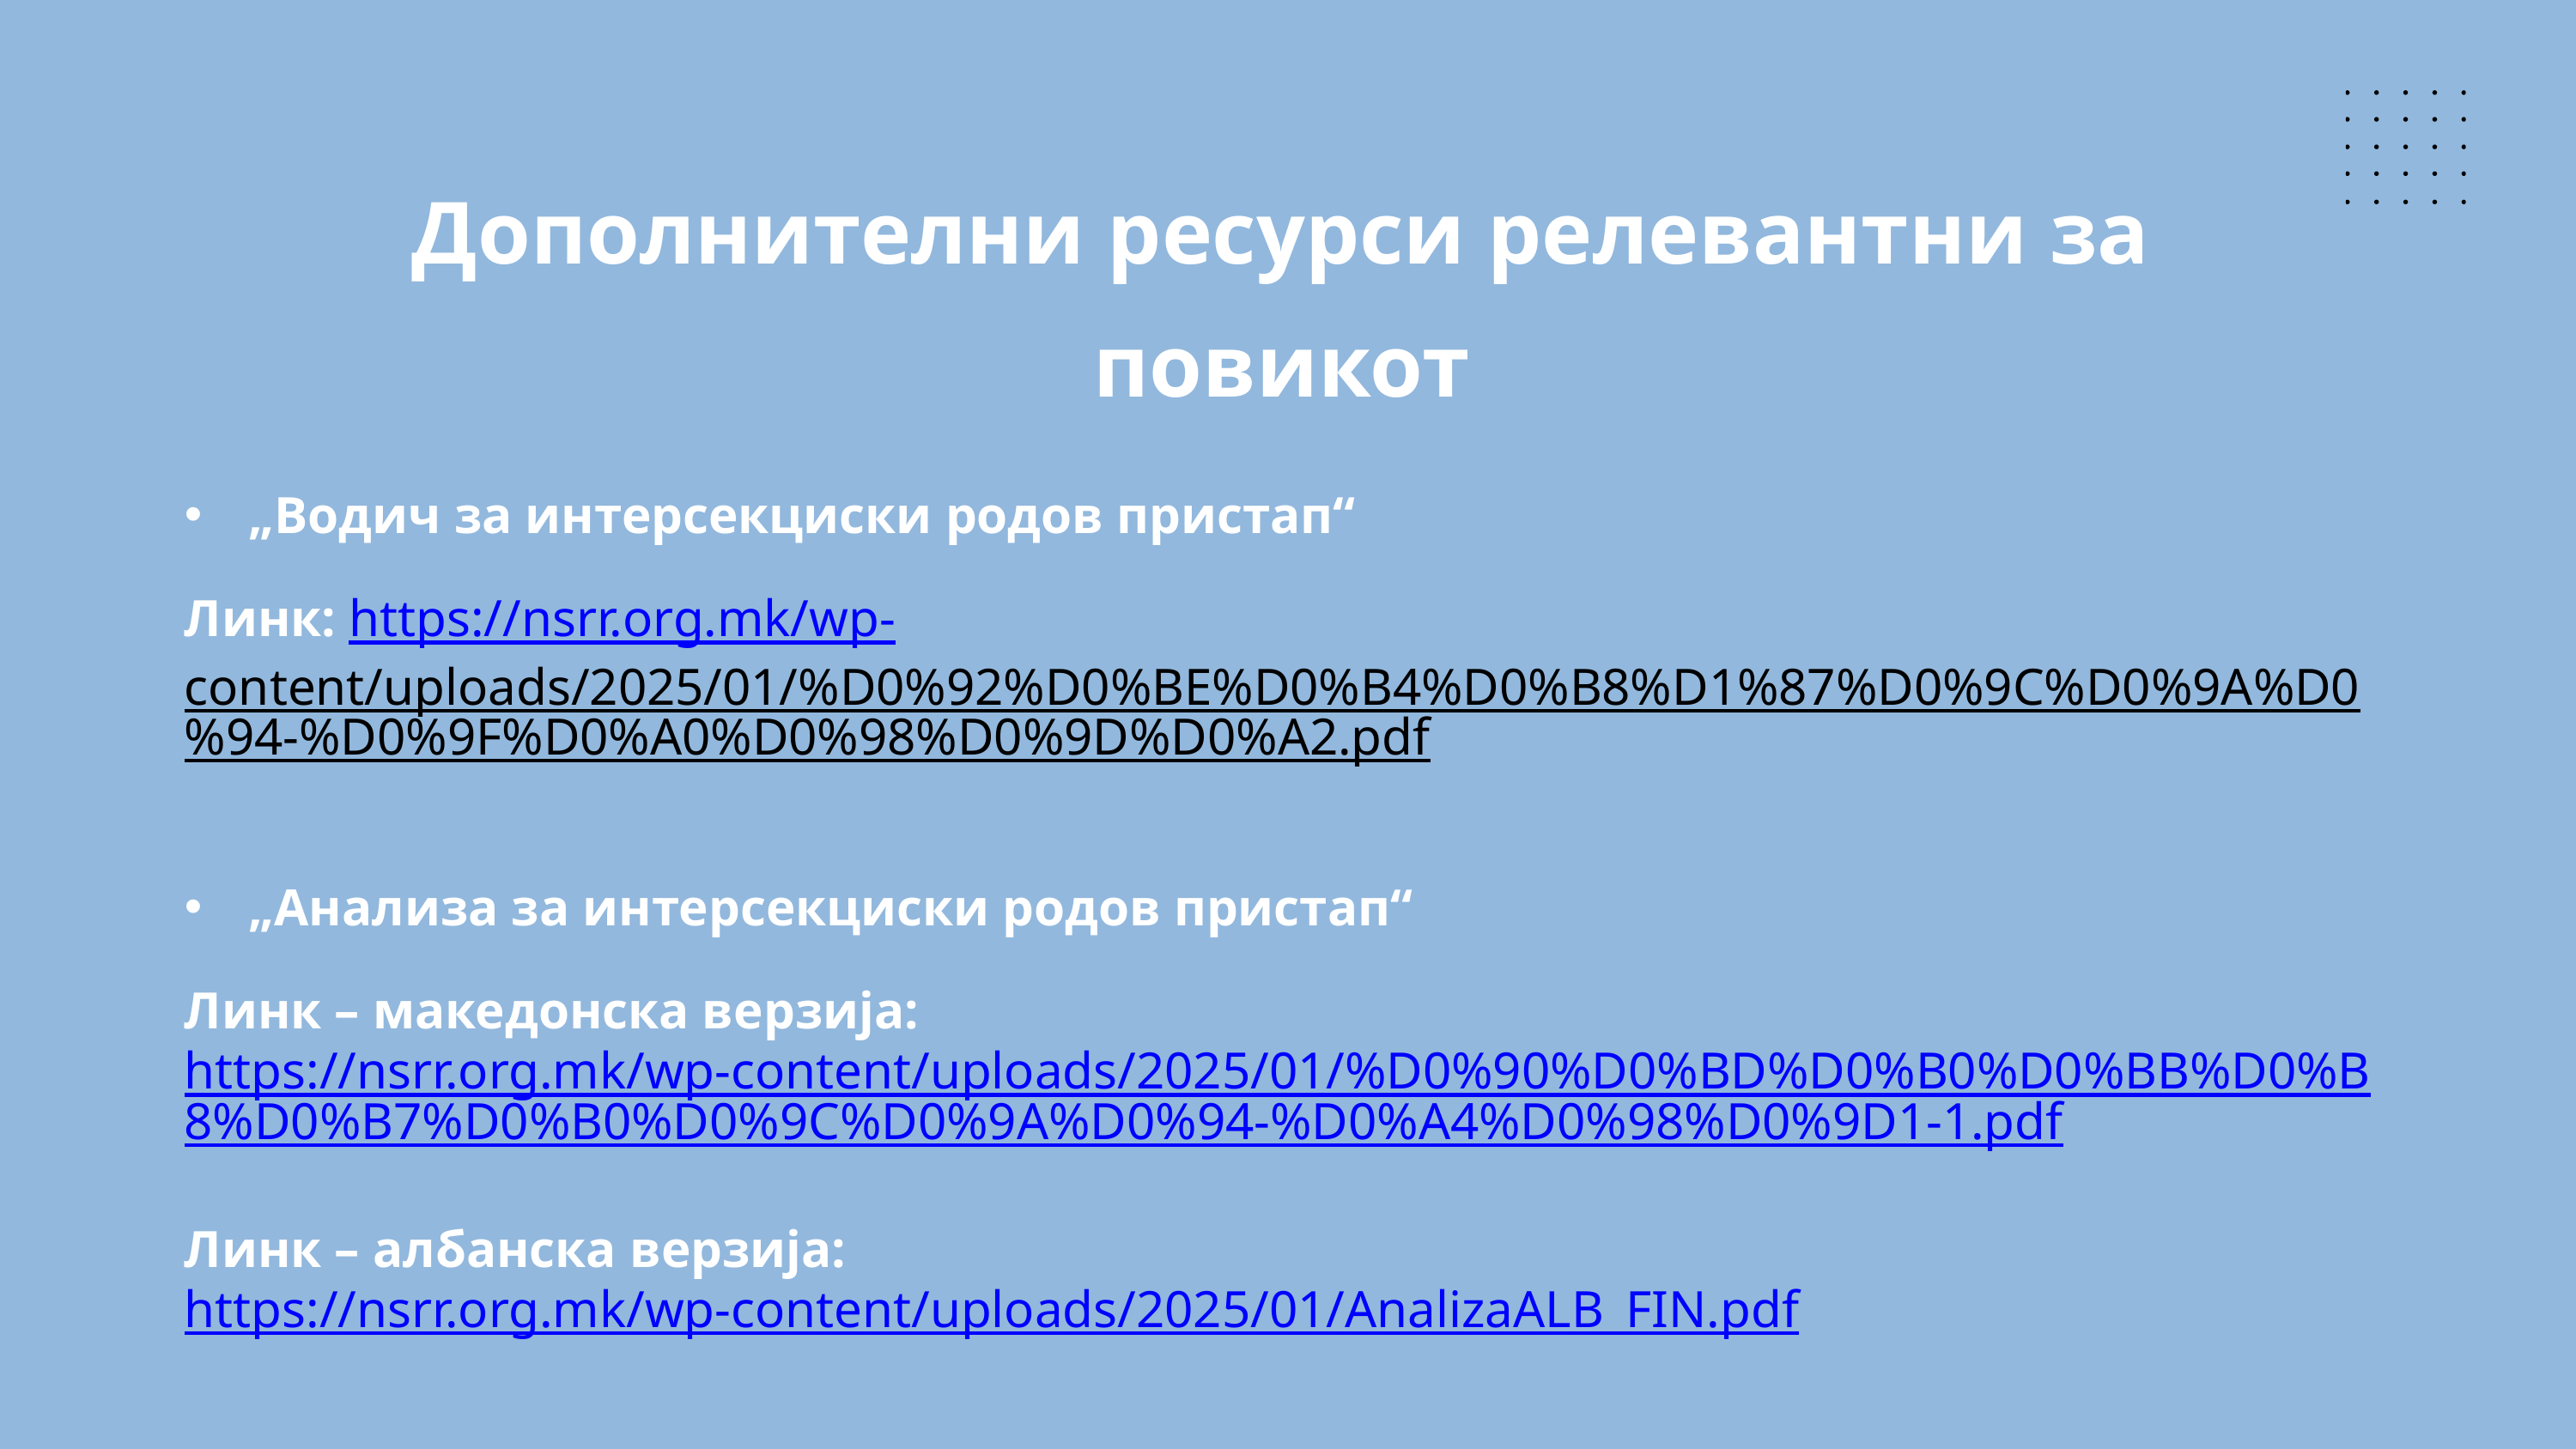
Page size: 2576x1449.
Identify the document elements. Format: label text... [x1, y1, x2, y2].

text_box [2345, 90, 2466, 204]
text_box Дополнителни ресурси релевантни за повикот [321, 147, 2241, 415]
text_box „Водич за интерсекциски родов пристап“ Линк: https://nsrr.org.mk/wp-content/uploads/2025/01/%D0%92%D0%BE%D0%B4%D0%B8%D1%87%D0%9C%D0%9A%D0%94-%D0%9F%D0%A0%D0%98%D0%9D%D0%A2.pdf „Анализа за интерсекциски родов пристап“ Линк – македонска верзија: https://nsrr.org.mk/wp-content/uploads/2025/01/%D0%90%D0%BD%D0%B0%D0%BB%D0%B8%D0%B7%D0%B0%D0%9C%D0%9A%D0%94-%D0%A4%D0%98%D0%9D1-1.pdf Линк – албанска верзија: https://nsrr.org.mk/wp-content/uploads/2025/01/AnalizaALB_FIN.pdf [172, 477, 2404, 1252]
